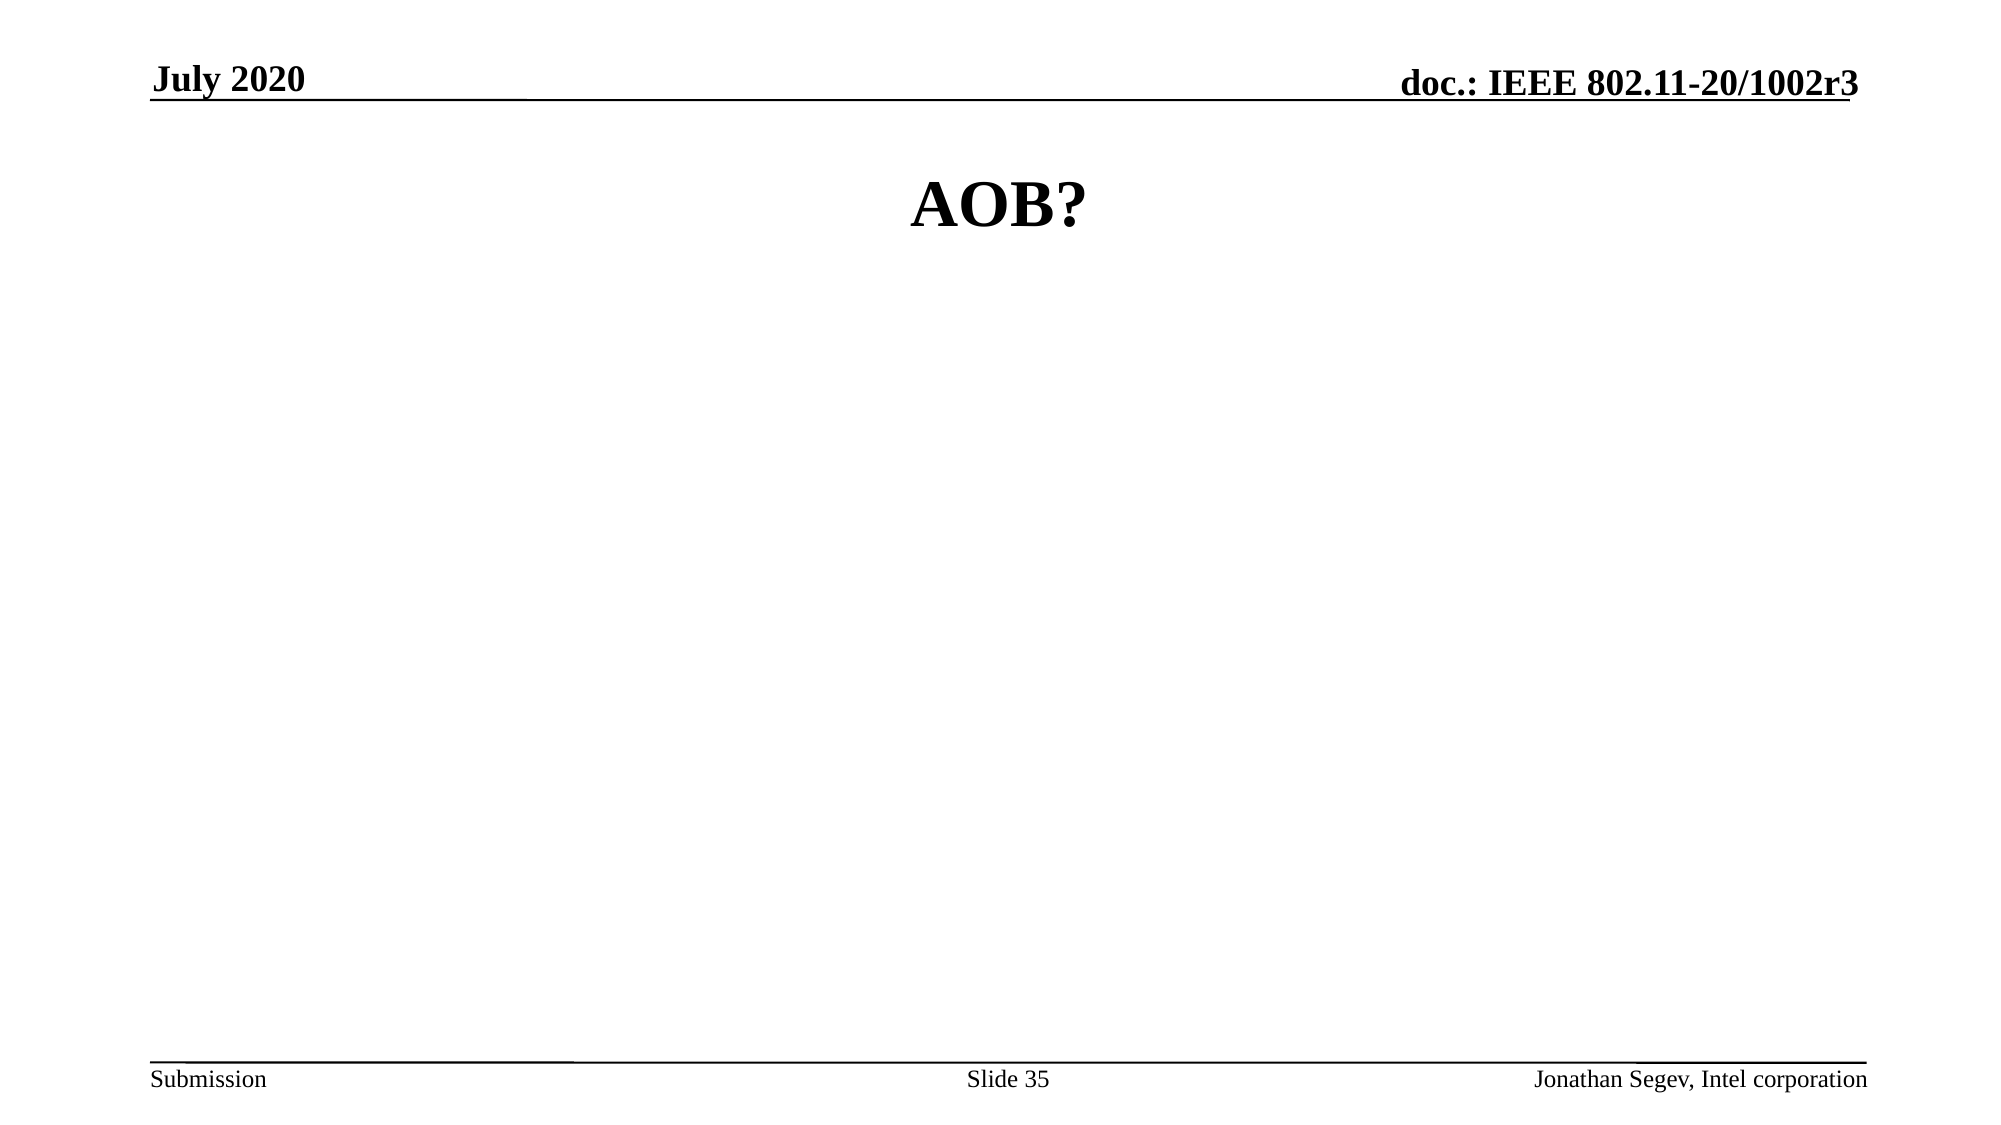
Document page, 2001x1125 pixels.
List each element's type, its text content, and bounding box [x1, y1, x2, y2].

slide_number Slide 35 [950, 1061, 1067, 1123]
footer Jonathan Segev, Intel corporation [1171, 1061, 1869, 1093]
title AOB? [149, 112, 1850, 288]
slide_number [152, 54, 563, 100]
